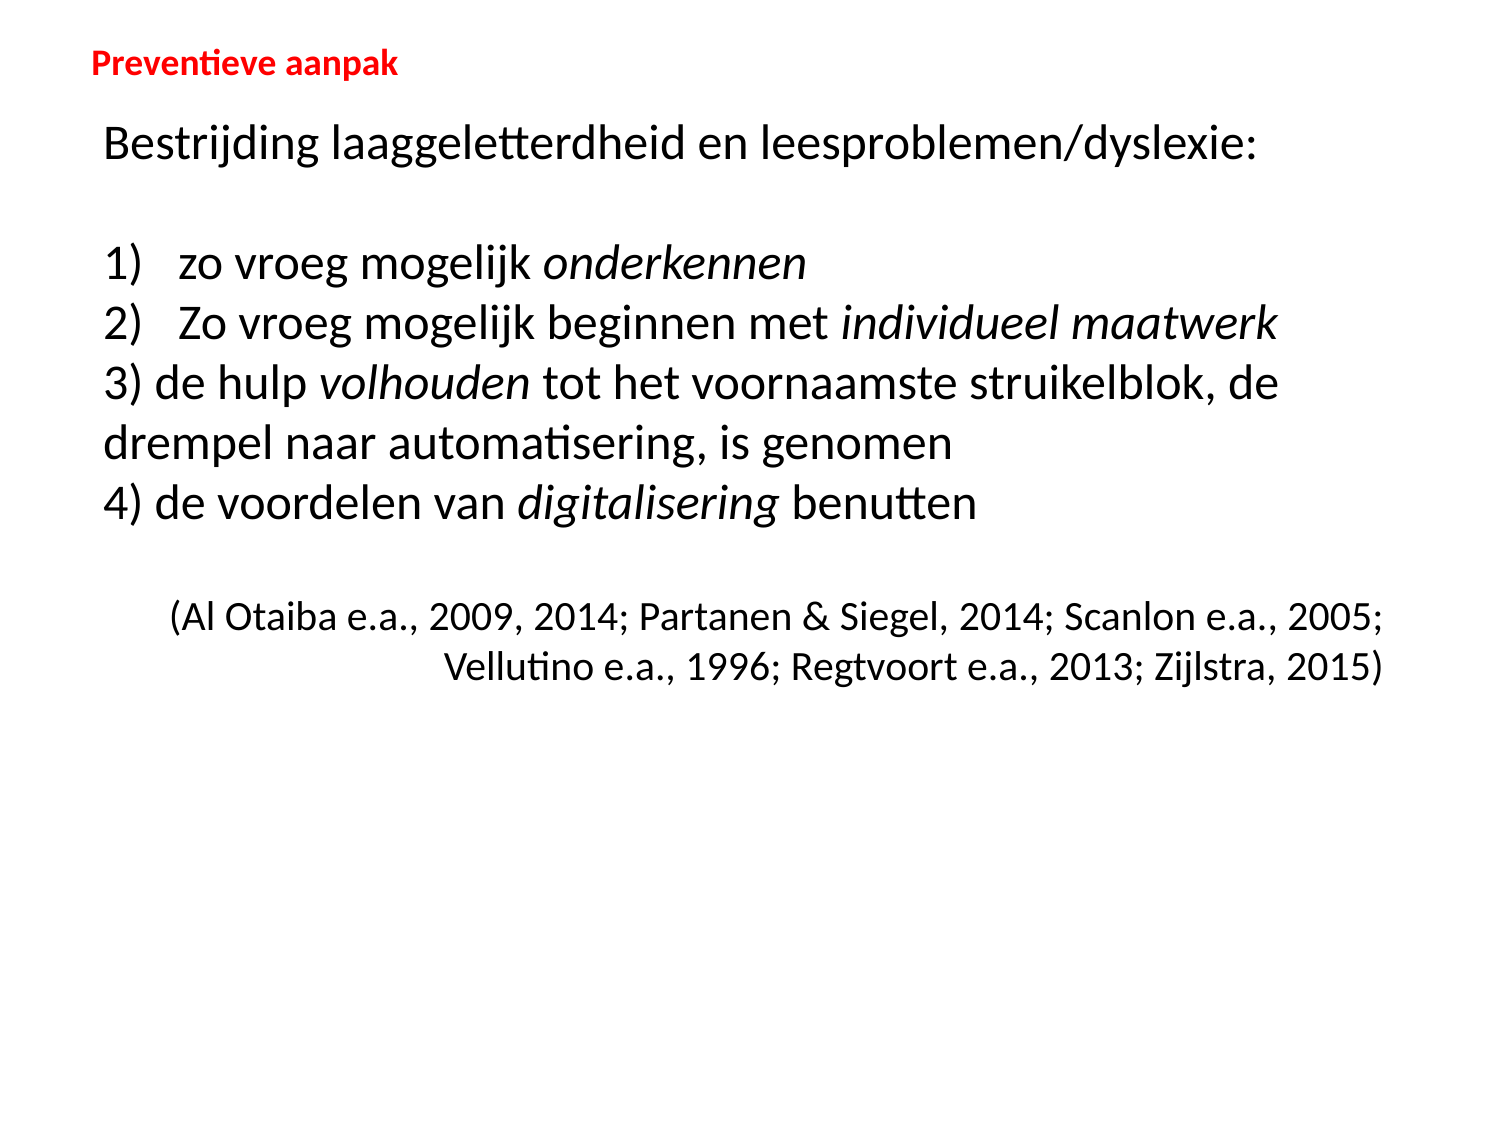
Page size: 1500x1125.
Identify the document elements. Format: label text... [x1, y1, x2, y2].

text_box Preventieve aanpak [76, 30, 1388, 91]
text_box Bestrijding laaggeletterdheid en leesproblemen/dyslexie: zo vroeg mogelijk onderkennen Zo vroeg mogelijk beginnen met individueel maatwerk 3) de hulp volhouden tot het voornaamste struikelblok, de drempel naar automatisering, is genomen 4) de voordelen van digitalisering benutten (Al Otaiba e.a., 2009, 2014; Partanen & Siegel, 2014; Scanlon e.a., 2005; Vellutino e.a., 1996; Regtvoort e.a., 2013; Zijlstra, 2015) [88, 101, 1400, 697]
